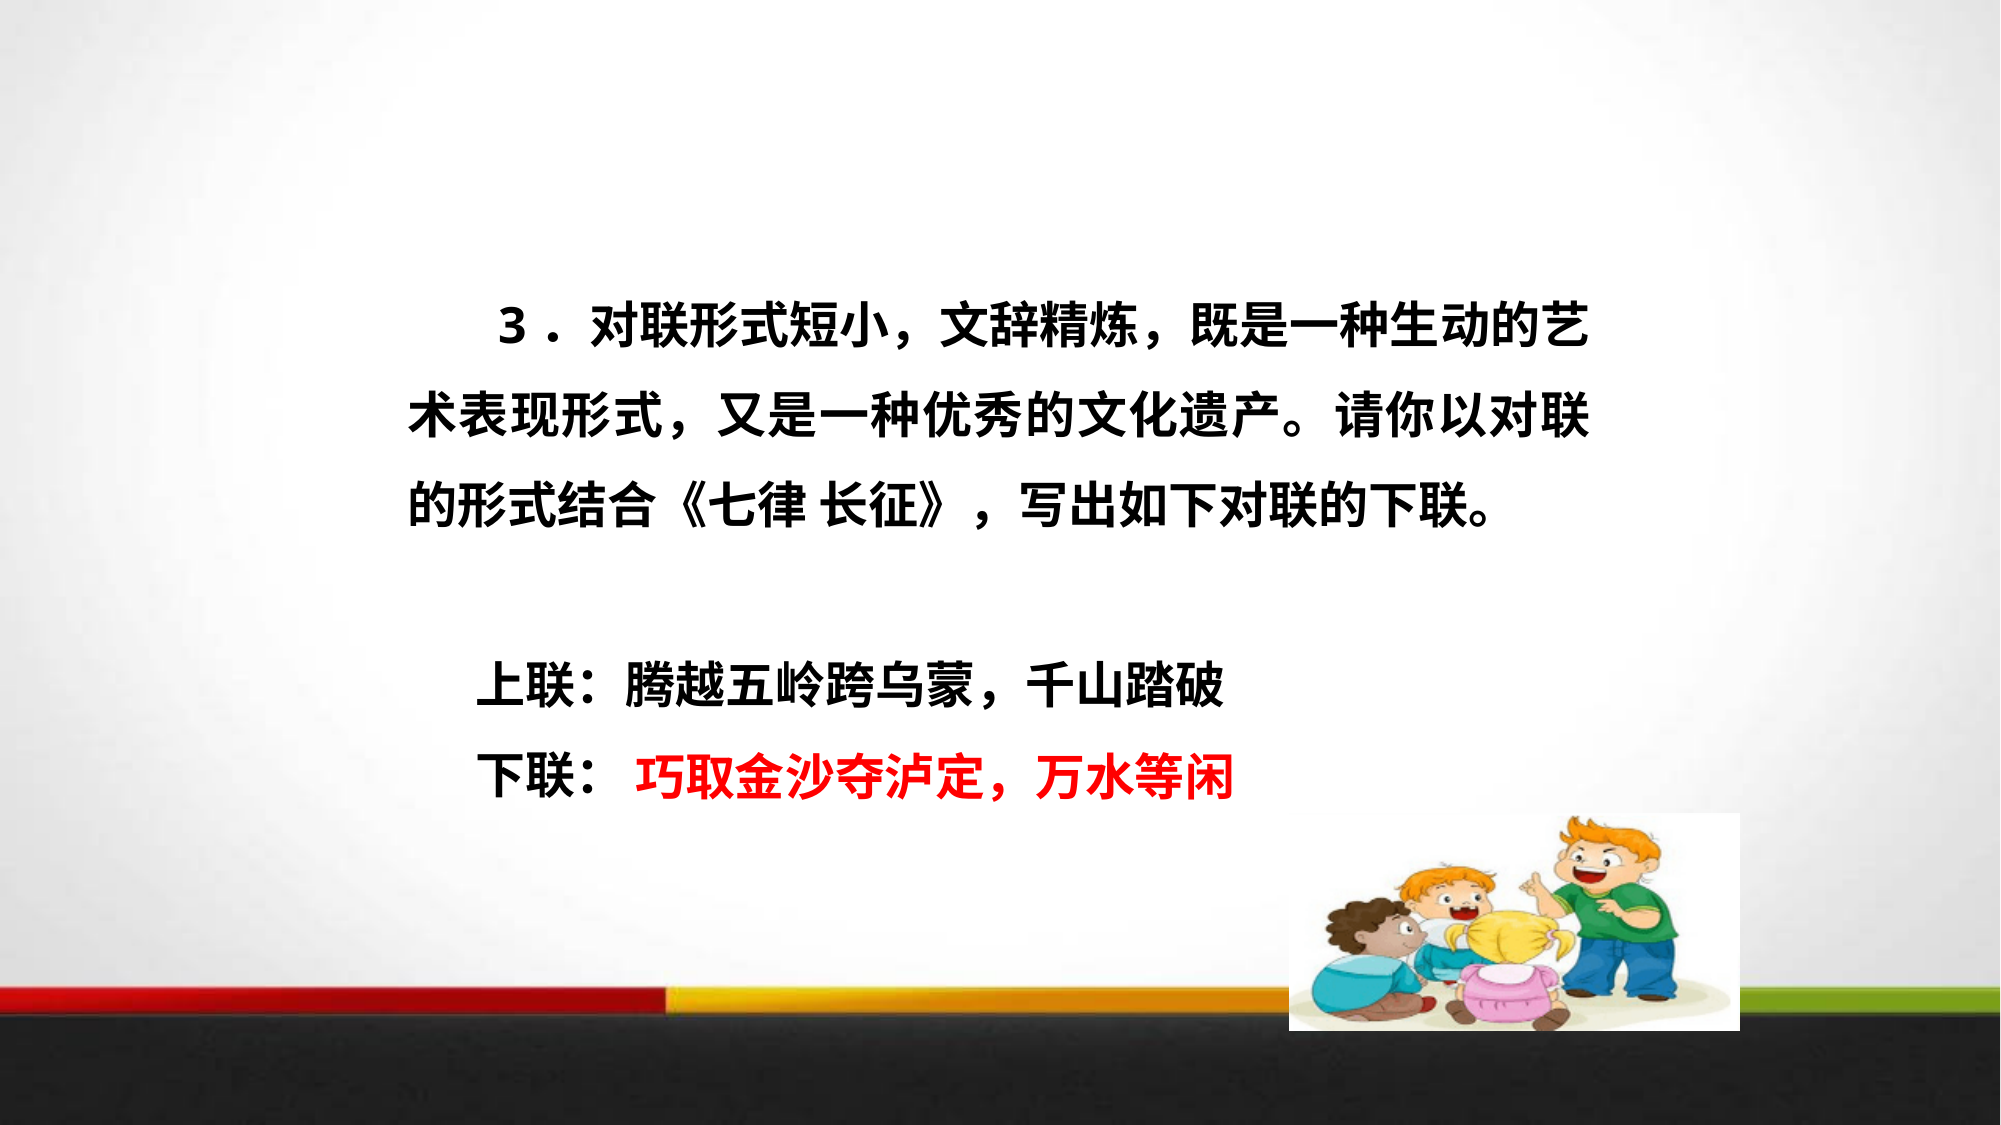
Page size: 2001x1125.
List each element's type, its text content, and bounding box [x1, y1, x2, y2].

text_box 巧取金沙夺泸定，万水等闲 [620, 708, 1273, 813]
text_box 3．对联形式短小，文辞精炼，既是一种生动的艺术表现形式，又是一种优秀的文化遗产。请你以对联的形式结合《七律 长征》，写出如下对联的下联。 上联：腾越五岭跨乌蒙，千山踏破 下联： [392, 256, 1606, 812]
picture [0, 0, 2001, 1125]
